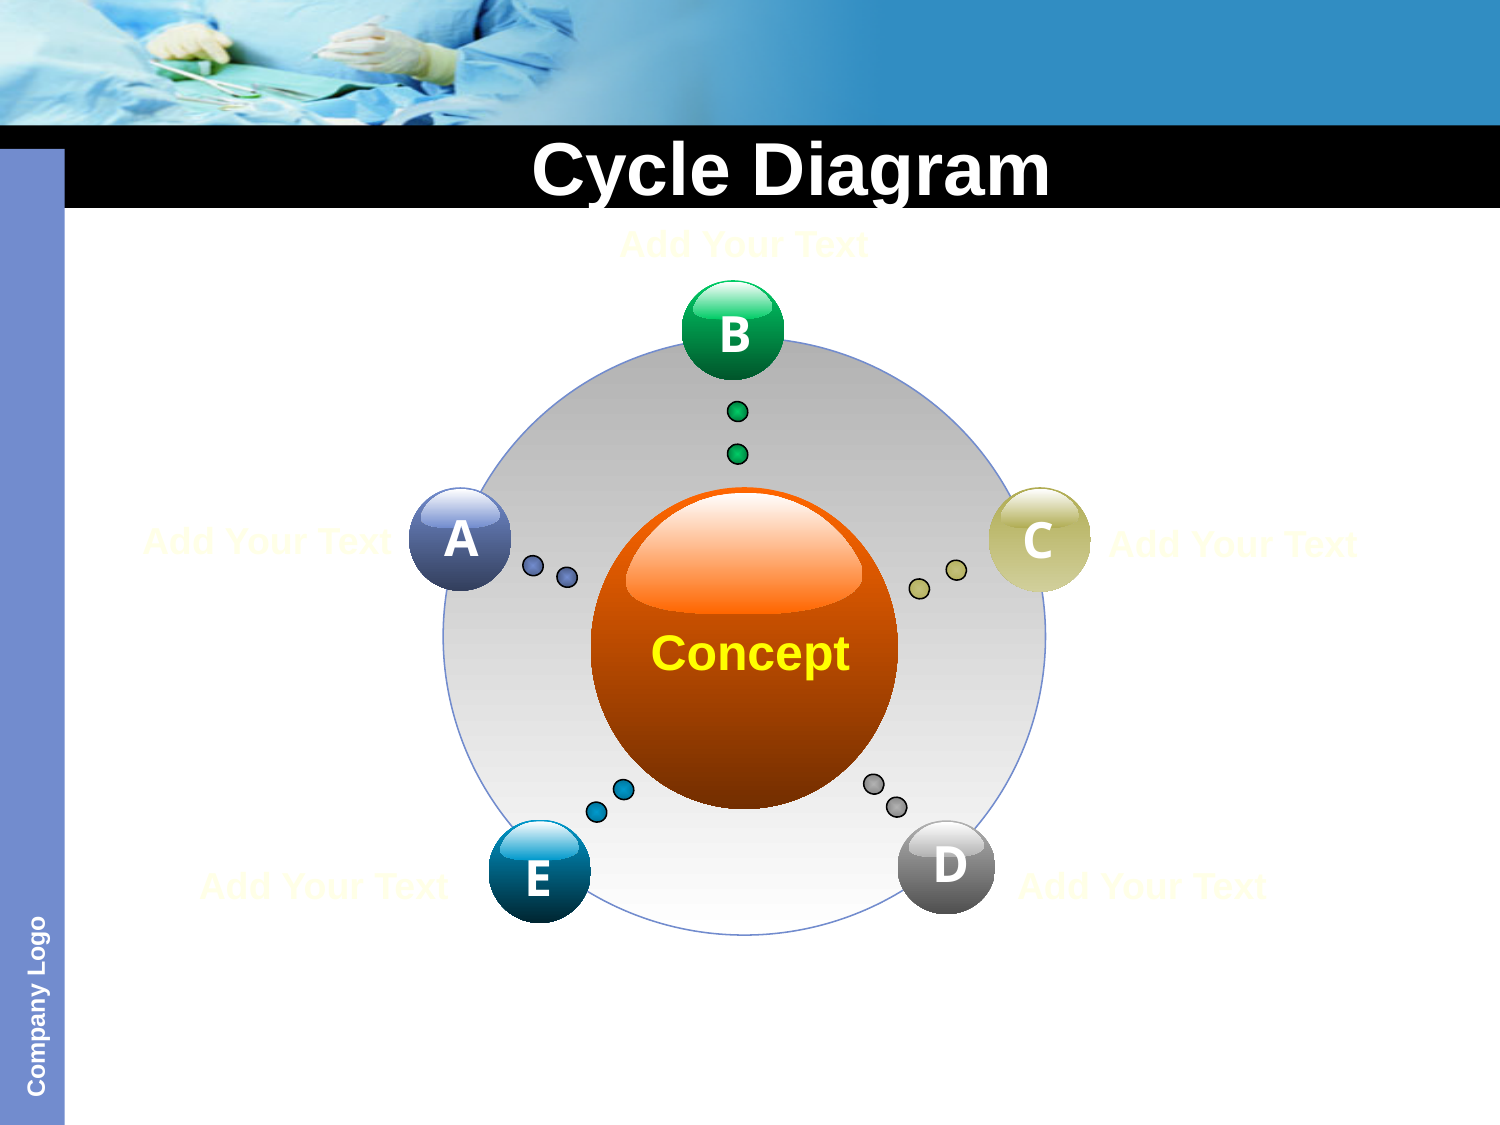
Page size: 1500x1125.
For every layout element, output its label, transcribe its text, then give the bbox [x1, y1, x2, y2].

title Cycle Diagram [62, 124, 1500, 206]
picture [0, 0, 1500, 125]
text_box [124, 212, 1376, 961]
